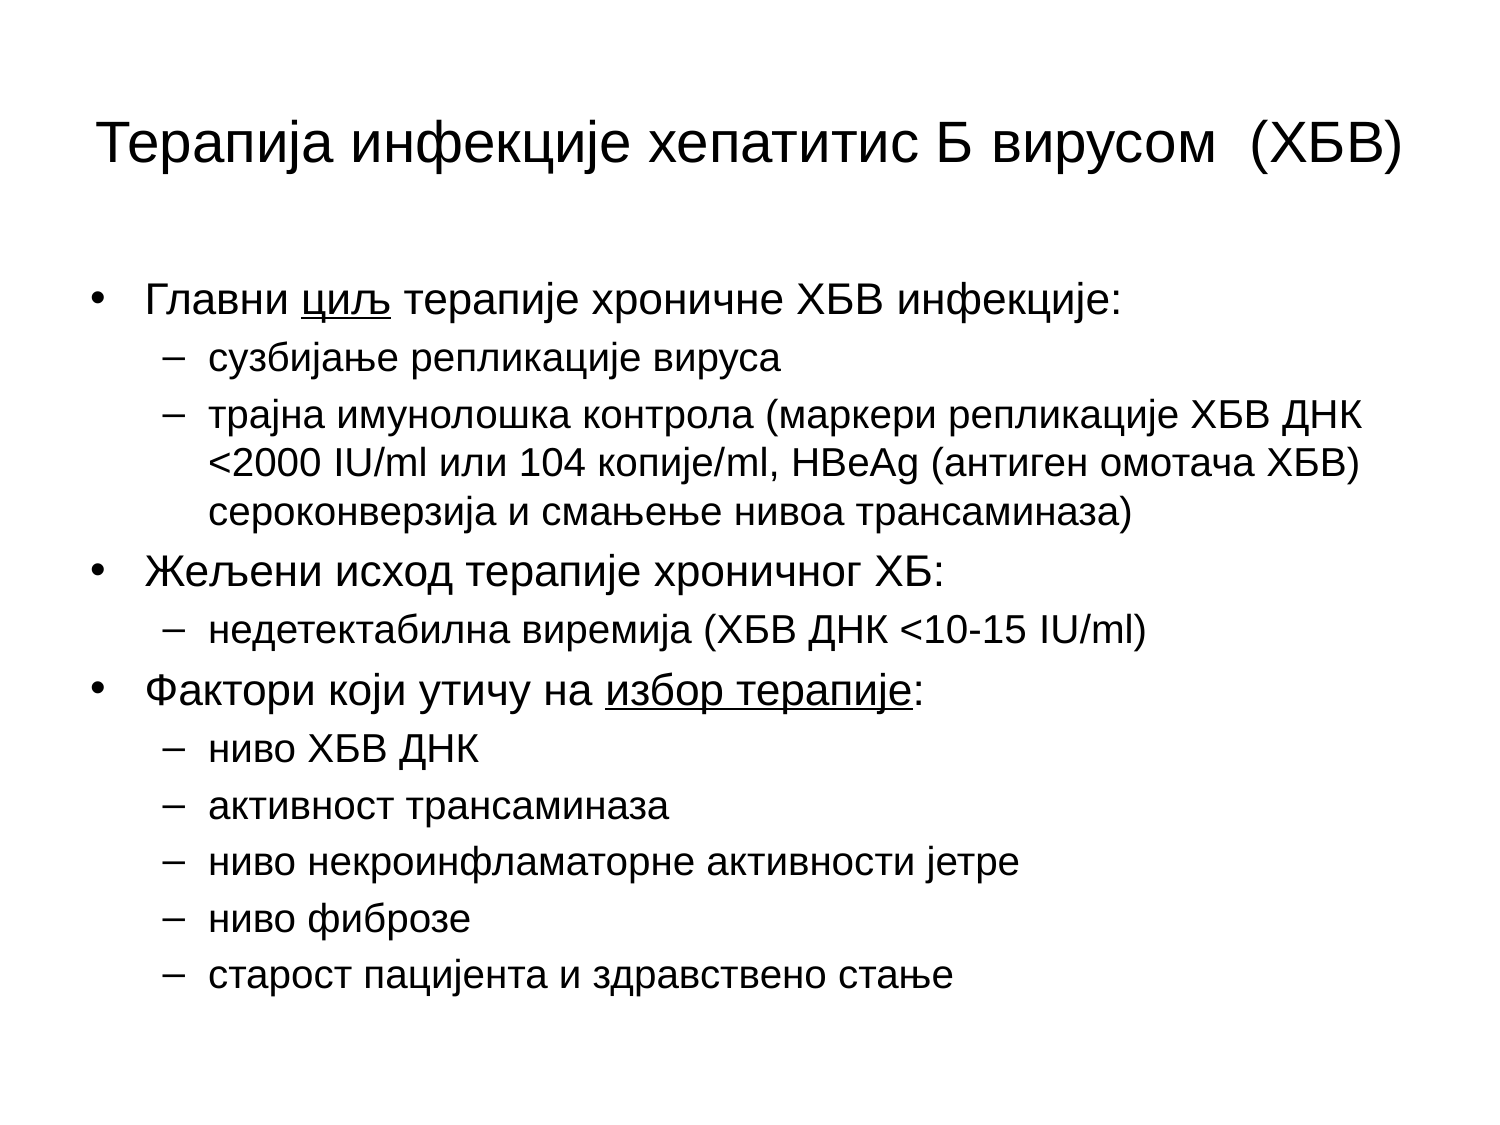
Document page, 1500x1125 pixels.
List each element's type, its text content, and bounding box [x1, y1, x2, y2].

list Главни циљ терапије хроничне ХБВ инфекције: сузбијање репликације вируса трајна имунолошка контрола (маркери репликације ХБВ ДНК <2000 IU/ml или 104 копије/ml, HBеАg (антиген омотача ХБВ) сероконверзија и смањење нивоа трансаминаза) Жељени исход терапије хроничног ХБ: недетектабилна виремија (ХБВ ДНК <10-15 IU/ml) Фактори који утичу на избор терапије: ниво ХБВ ДНК активност трансаминаза ниво некроинфламаторне активности јетре ниво фиброзе старост пацијента и здравствено стање [75, 262, 1425, 1005]
title Терапија инфекције хепатитис Б вирусом (ХБВ) [75, 45, 1425, 233]
